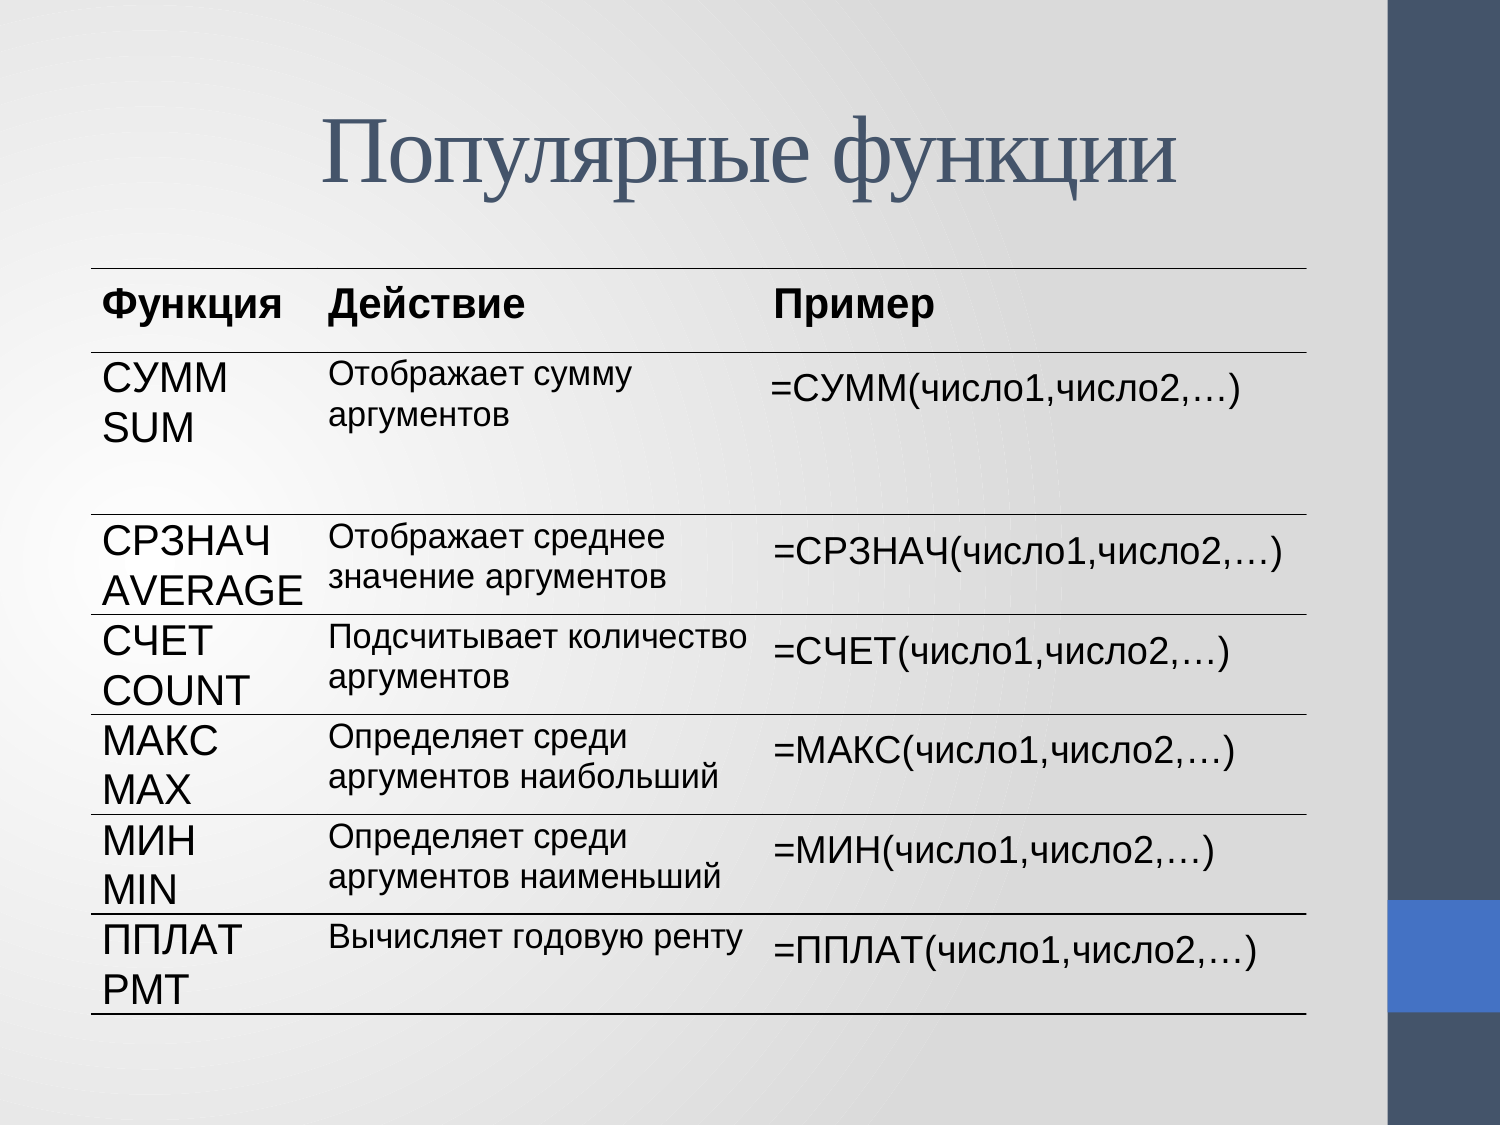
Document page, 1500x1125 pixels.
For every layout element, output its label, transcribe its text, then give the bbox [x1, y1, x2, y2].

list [76, 266, 1308, 1125]
title Популярные функции [49, 75, 1450, 213]
